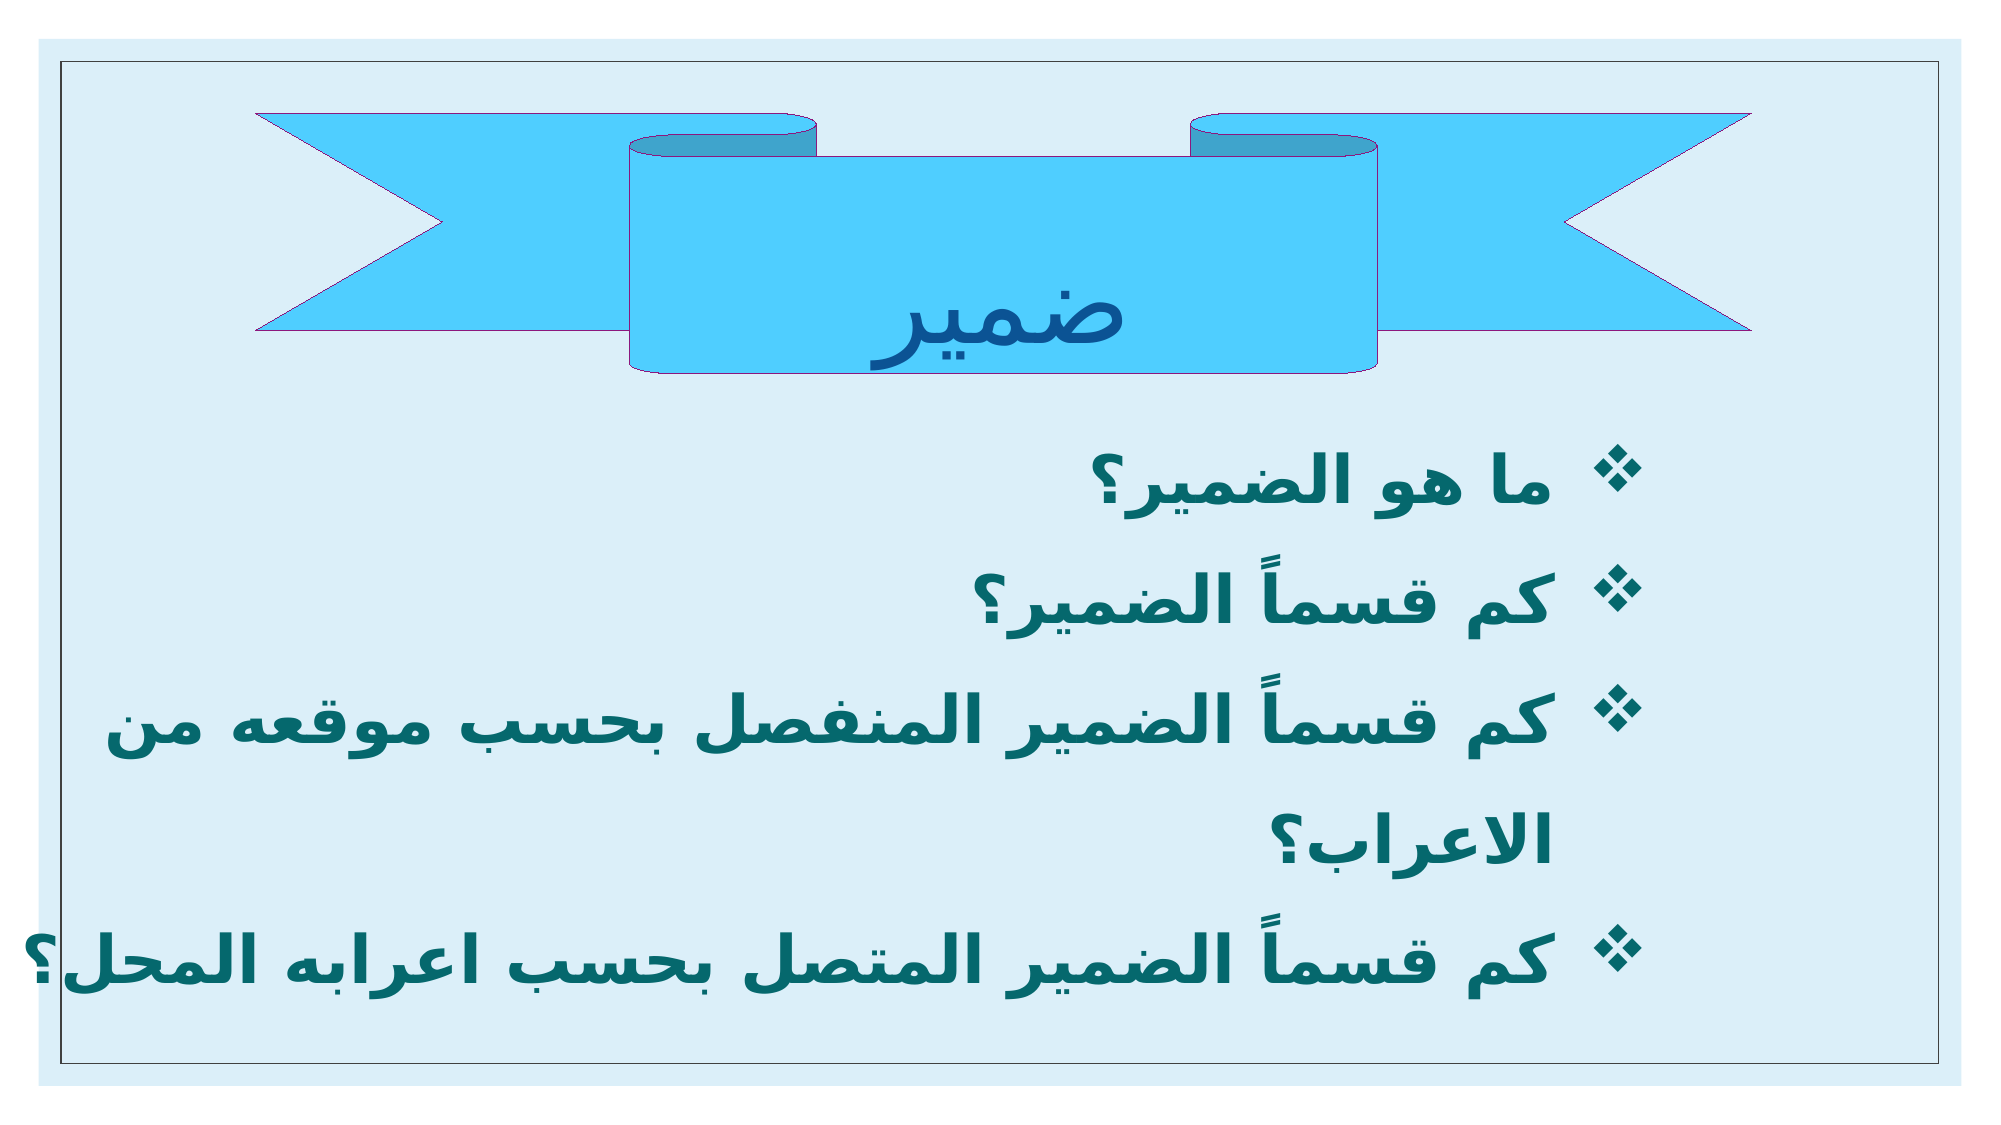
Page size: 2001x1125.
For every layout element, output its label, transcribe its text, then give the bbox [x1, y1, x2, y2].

text_box ما هو الضمیر؟ کم قسماً الضمیر؟ کم قسماً الضمیر المنفصل بحسب موقعه من الاعراب؟ کم قسماً الضمیر المتصل بحسب اعرابه المحل؟ [0, 313, 1664, 1005]
text_box ضمیر [255, 113, 1752, 374]
